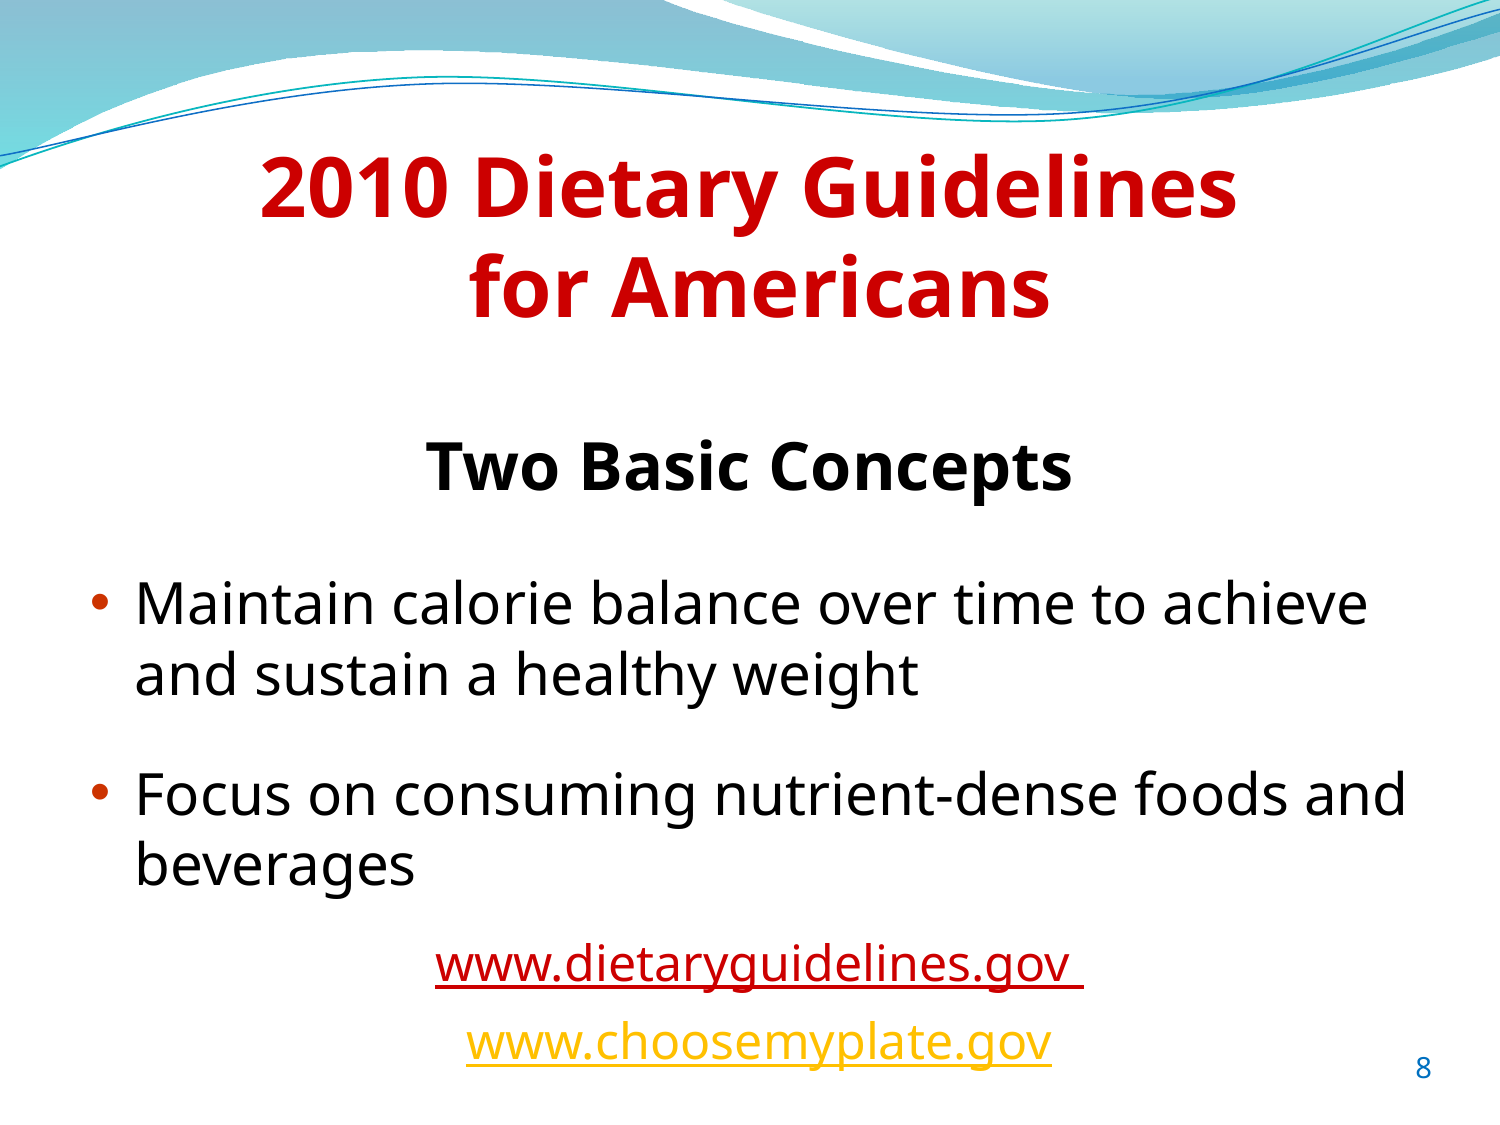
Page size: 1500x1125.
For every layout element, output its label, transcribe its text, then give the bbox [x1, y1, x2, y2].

text_box 2010 Dietary Guidelines for Americans Two Basic Concepts [0, 104, 1500, 505]
list Maintain calorie balance over time to achieve and sustain a healthy weight Focus on consuming nutrient-dense foods and beverages www.dietaryguidelines.gov www.choosemyplate.gov [75, 559, 1425, 1072]
text_box 8 [1349, 1012, 1498, 1125]
